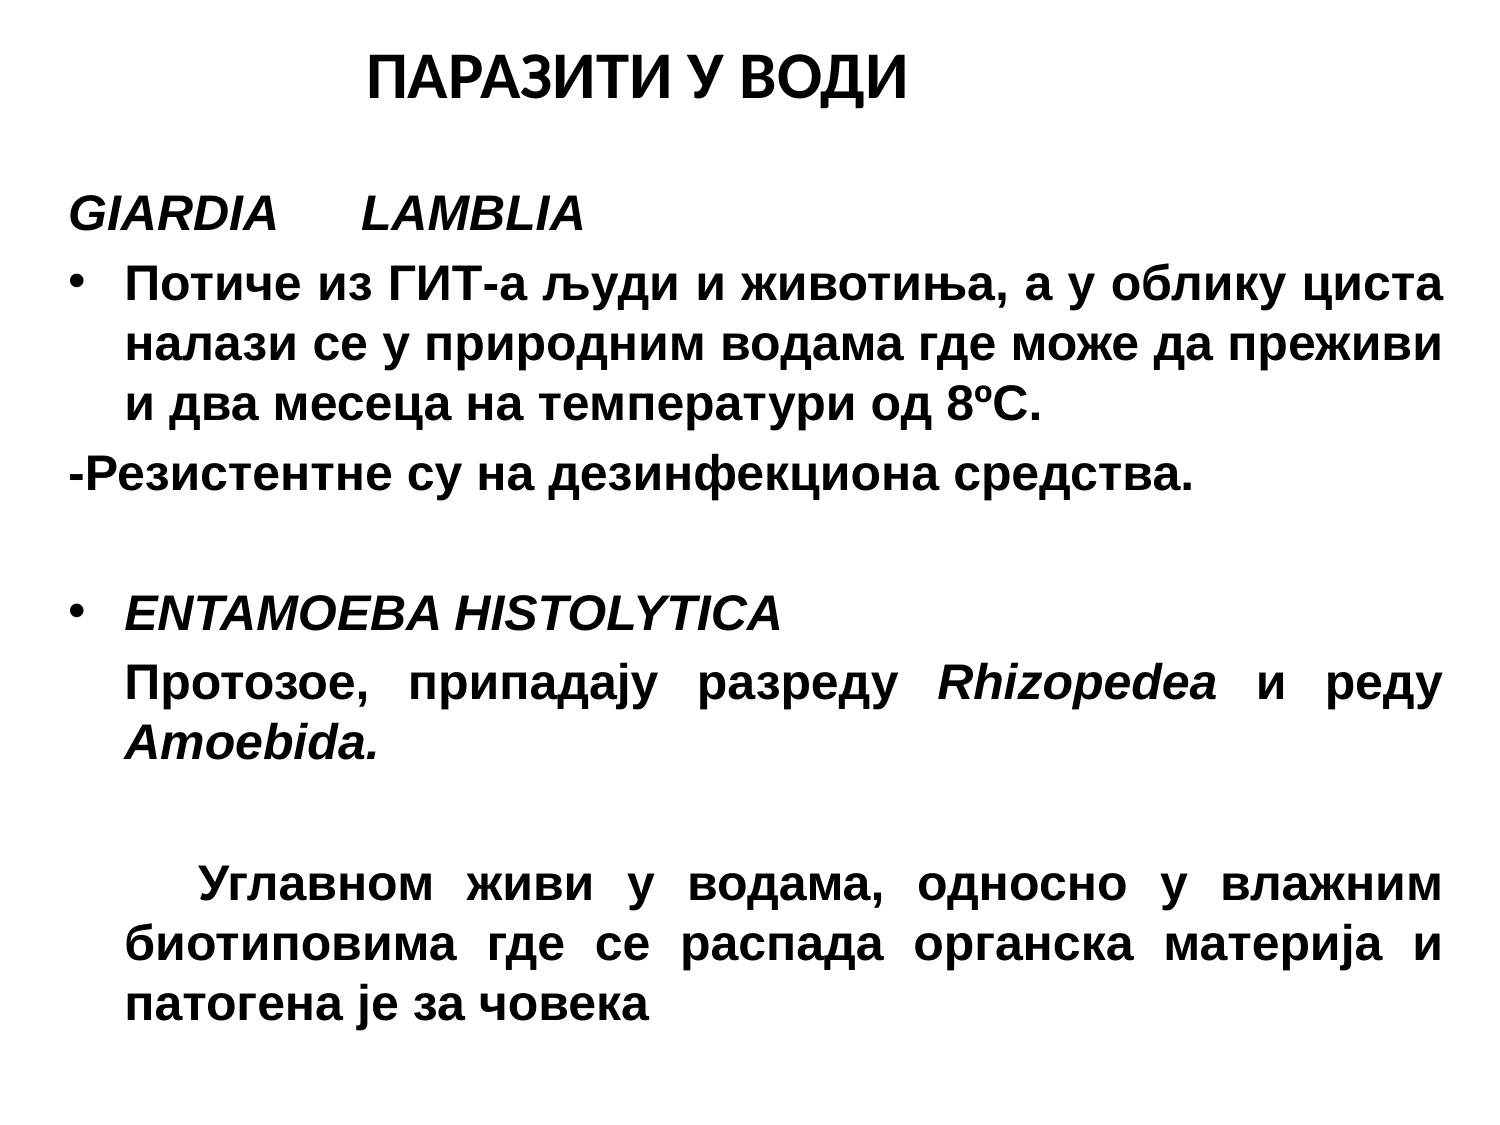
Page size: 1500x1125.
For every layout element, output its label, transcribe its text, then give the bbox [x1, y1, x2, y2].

title ПАРАЗИТИ У ВОДИ [0, 0, 1276, 148]
list GIARDIA LAMBLIA Потиче из ГИТ-а људи и животиња, а у облику циста налази се у природним водама где може да преживи и два месеца на температури од 8ºС. -Резистентне су на дезинфекциона средства. ENTAMOEBA HISTOLYTICA Протозое, припадају разреду Rhizopedea и реду Amoebida. Углавном живи у водама, односно у влажним биотиповима где се распада органска материја и патогена је за човека [52, 172, 1459, 848]
